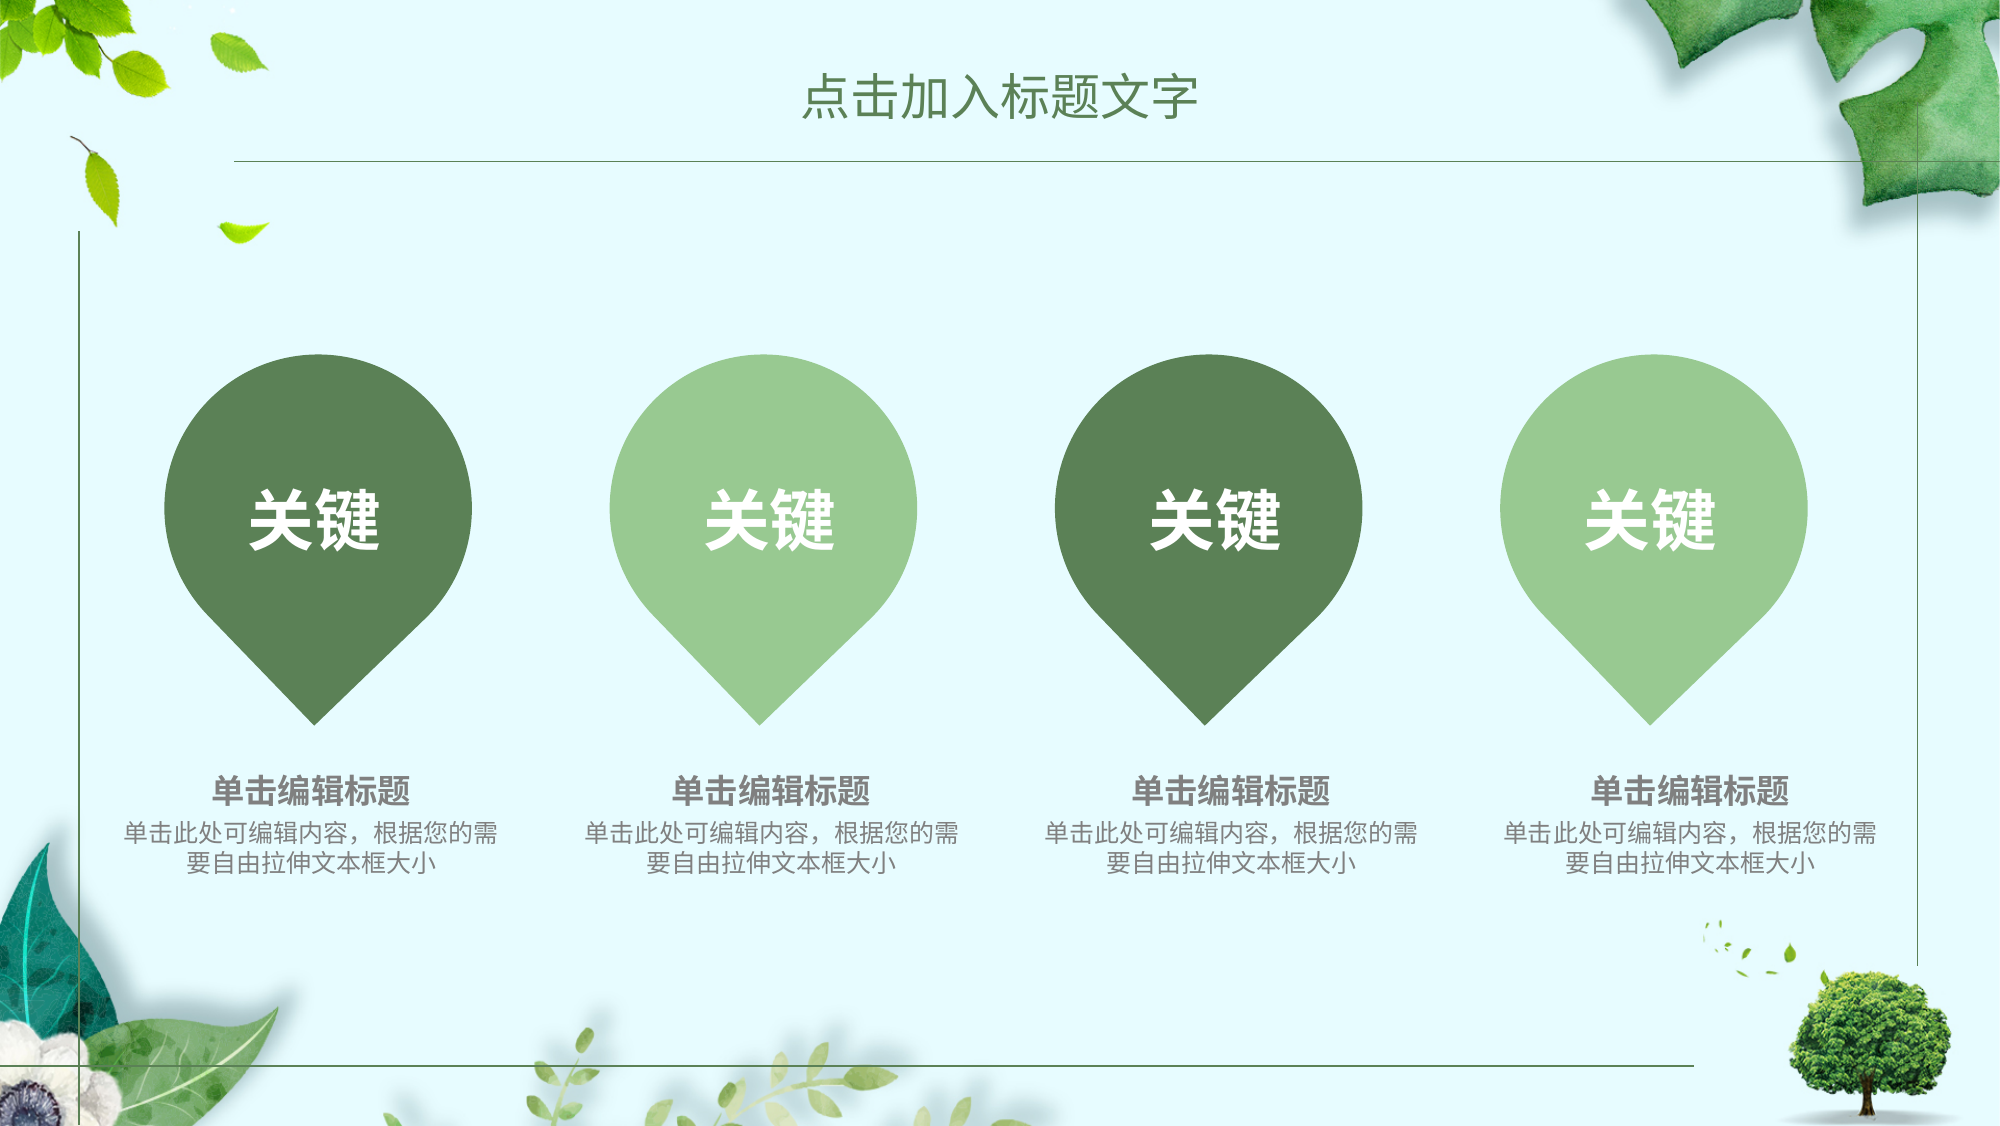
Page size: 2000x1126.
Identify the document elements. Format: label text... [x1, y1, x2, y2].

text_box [234, 101, 2000, 966]
picture [1694, 966, 2000, 1126]
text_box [0, 230, 1694, 1126]
text_box 点击加入标题文字 [632, 58, 1368, 101]
picture [0, 0, 2000, 230]
